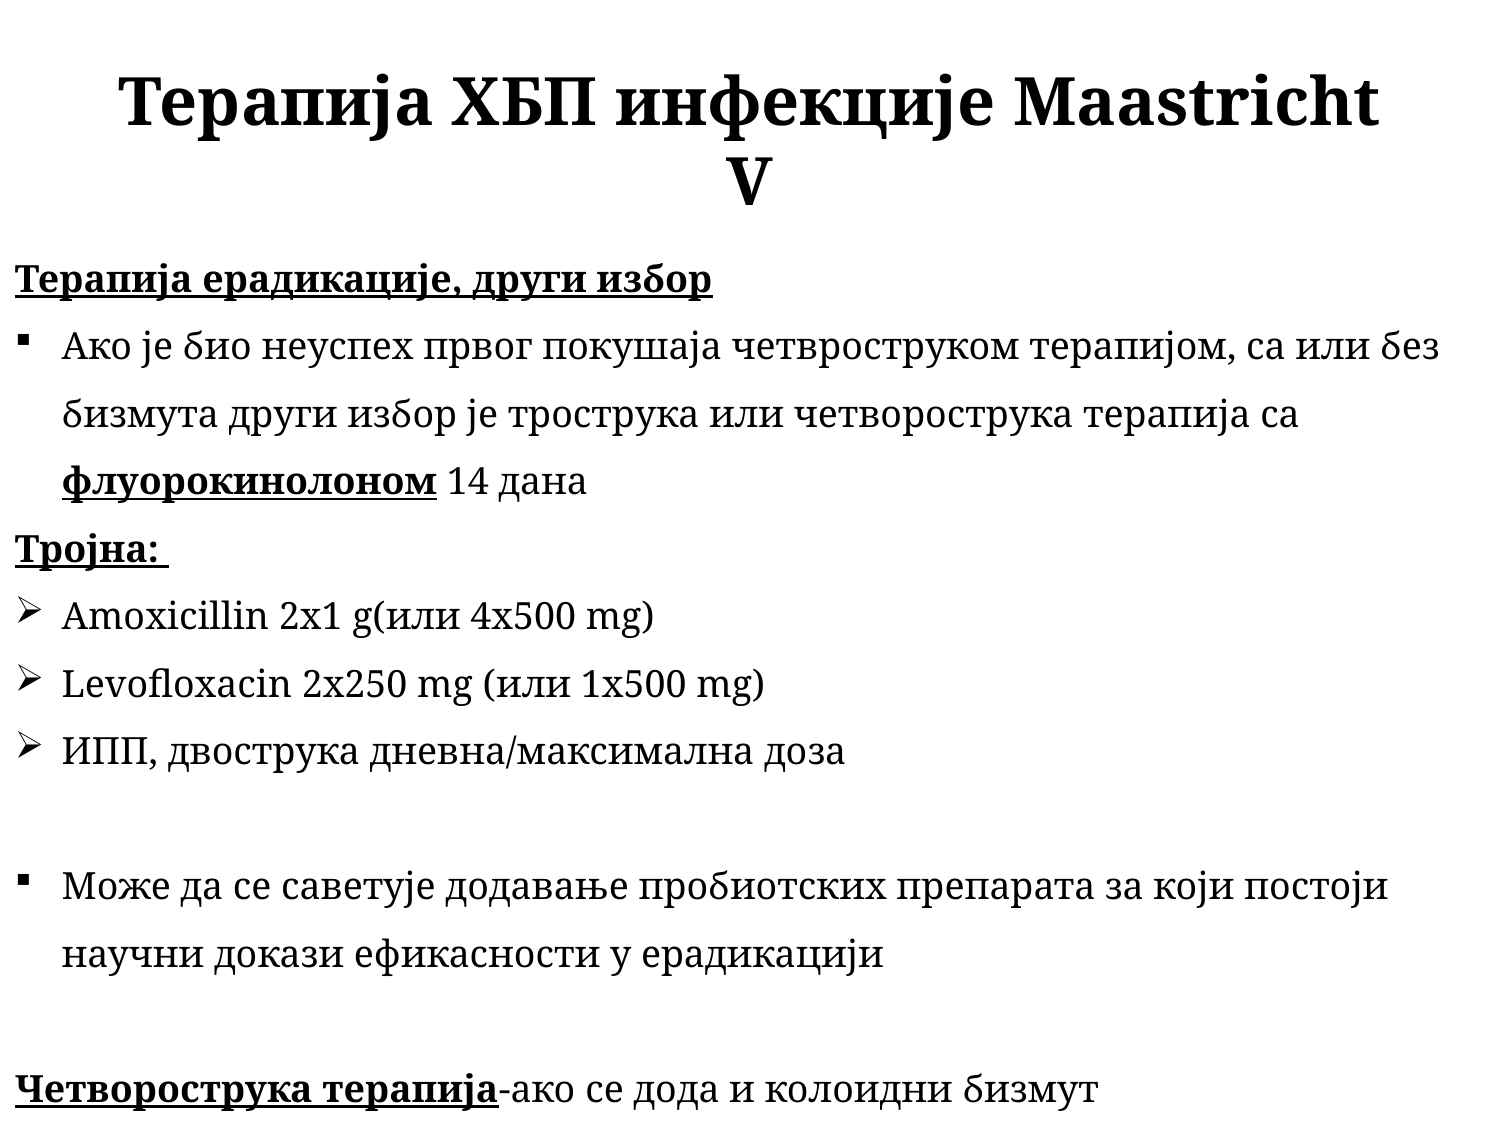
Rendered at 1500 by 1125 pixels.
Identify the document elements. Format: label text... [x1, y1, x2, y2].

text_box Терапија ерадикације, други избор Ако је био неуспех првог покушаја четвроструком терапијом, са или без бизмута други избор је трострука или четворострука терапија са флуорокинолоном 14 дана Тројна: Amoxicillin 2x1 g(или 4x500 mg) Levofloxacin 2x250 mg (или 1x500 mg) ИПП, двострука дневна/максимална доза Може да се саветује додавање пробиотских препарата за који постоји научни докази ефикасности у ерадикацији Четворострука терапија-ако се дода и колоидни бизмут [0, 224, 1475, 1125]
title Терапија ХБП инфекције Maastricht V [75, 45, 1425, 224]
